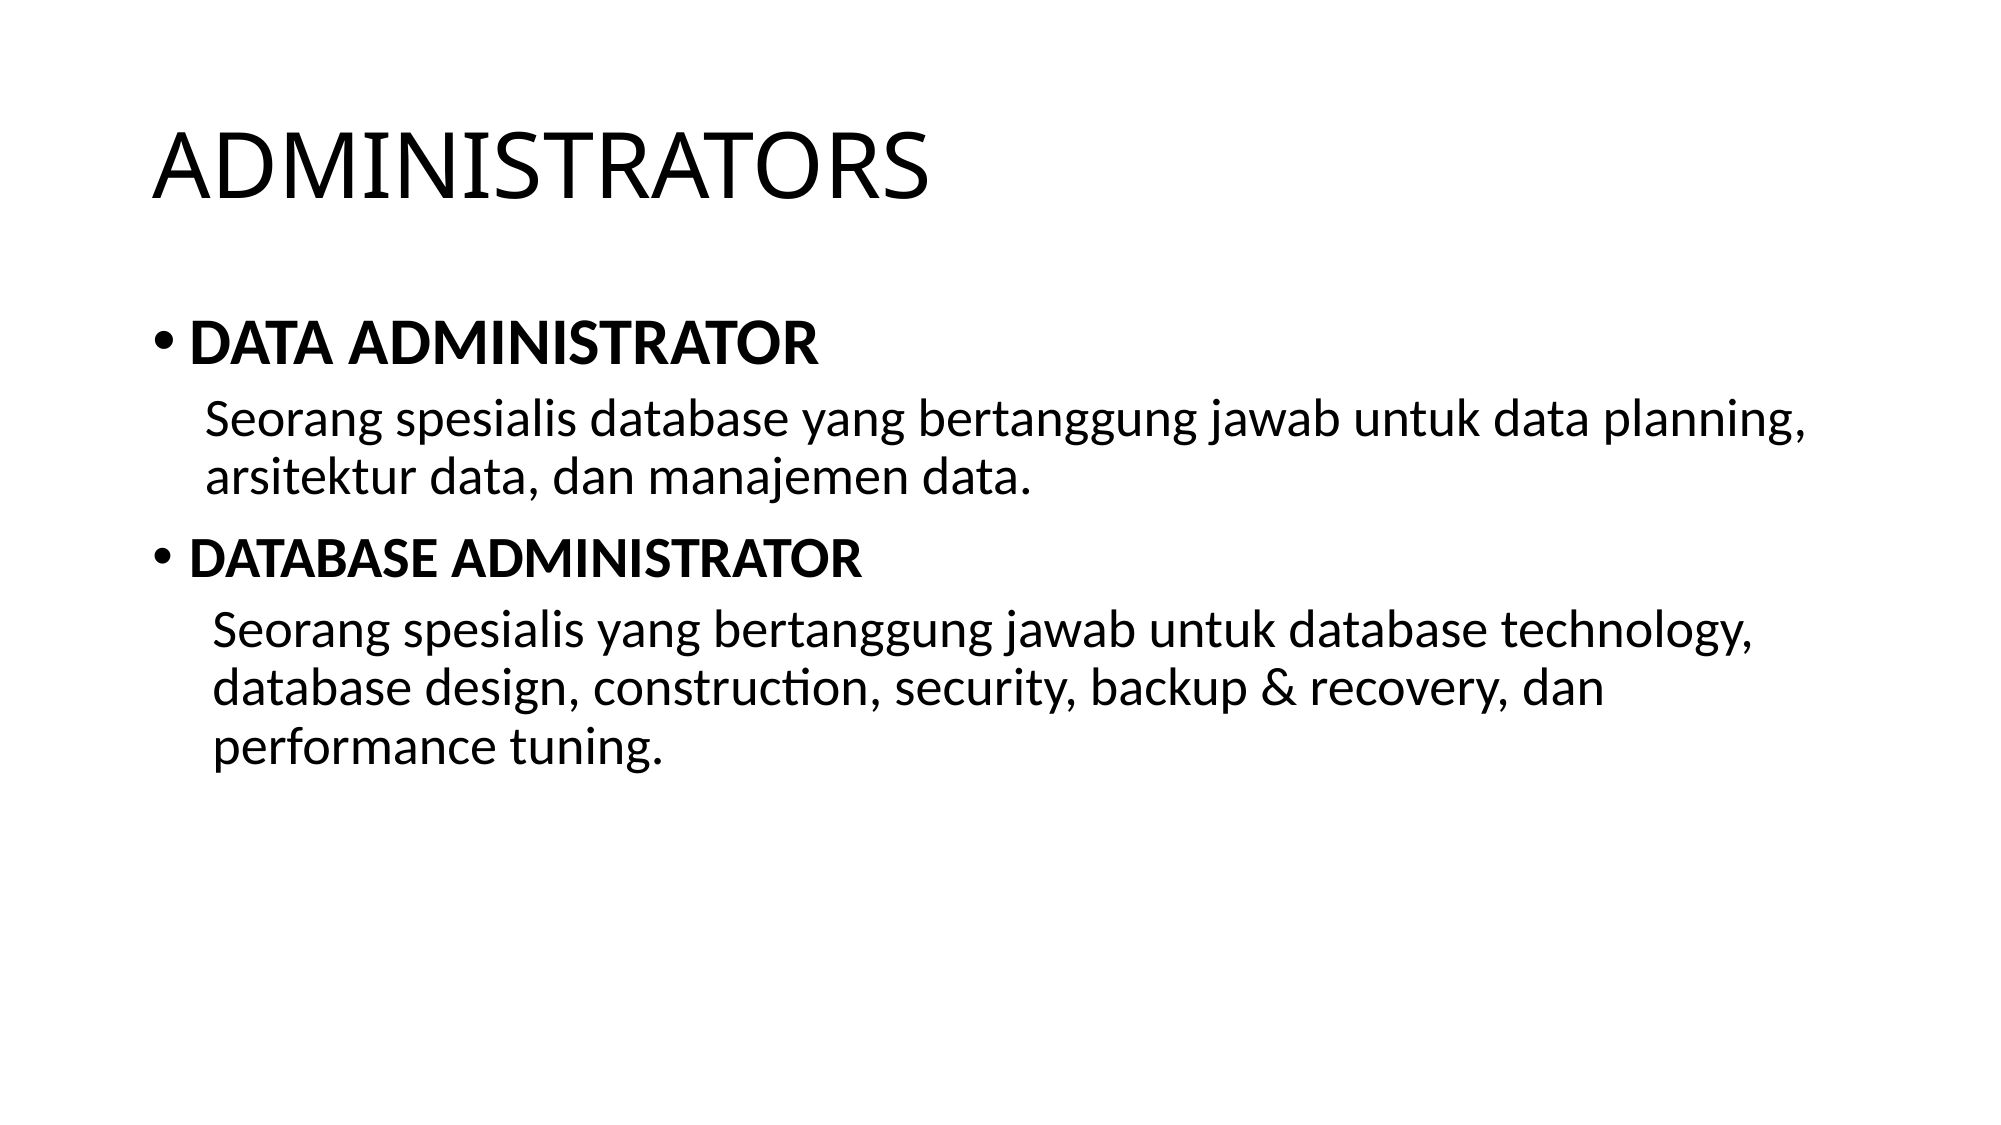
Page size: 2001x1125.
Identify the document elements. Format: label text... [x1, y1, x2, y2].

list DATA ADMINISTRATOR Seorang spesialis database yang bertanggung jawab untuk data planning, arsitektur data, dan manajemen data. DATABASE ADMINISTRATOR Seorang spesialis yang bertanggung jawab untuk database technology, database design, construction, security, backup & recovery, dan performance tuning. [137, 299, 1863, 1014]
title ADMINISTRATORS [137, 59, 1863, 278]
